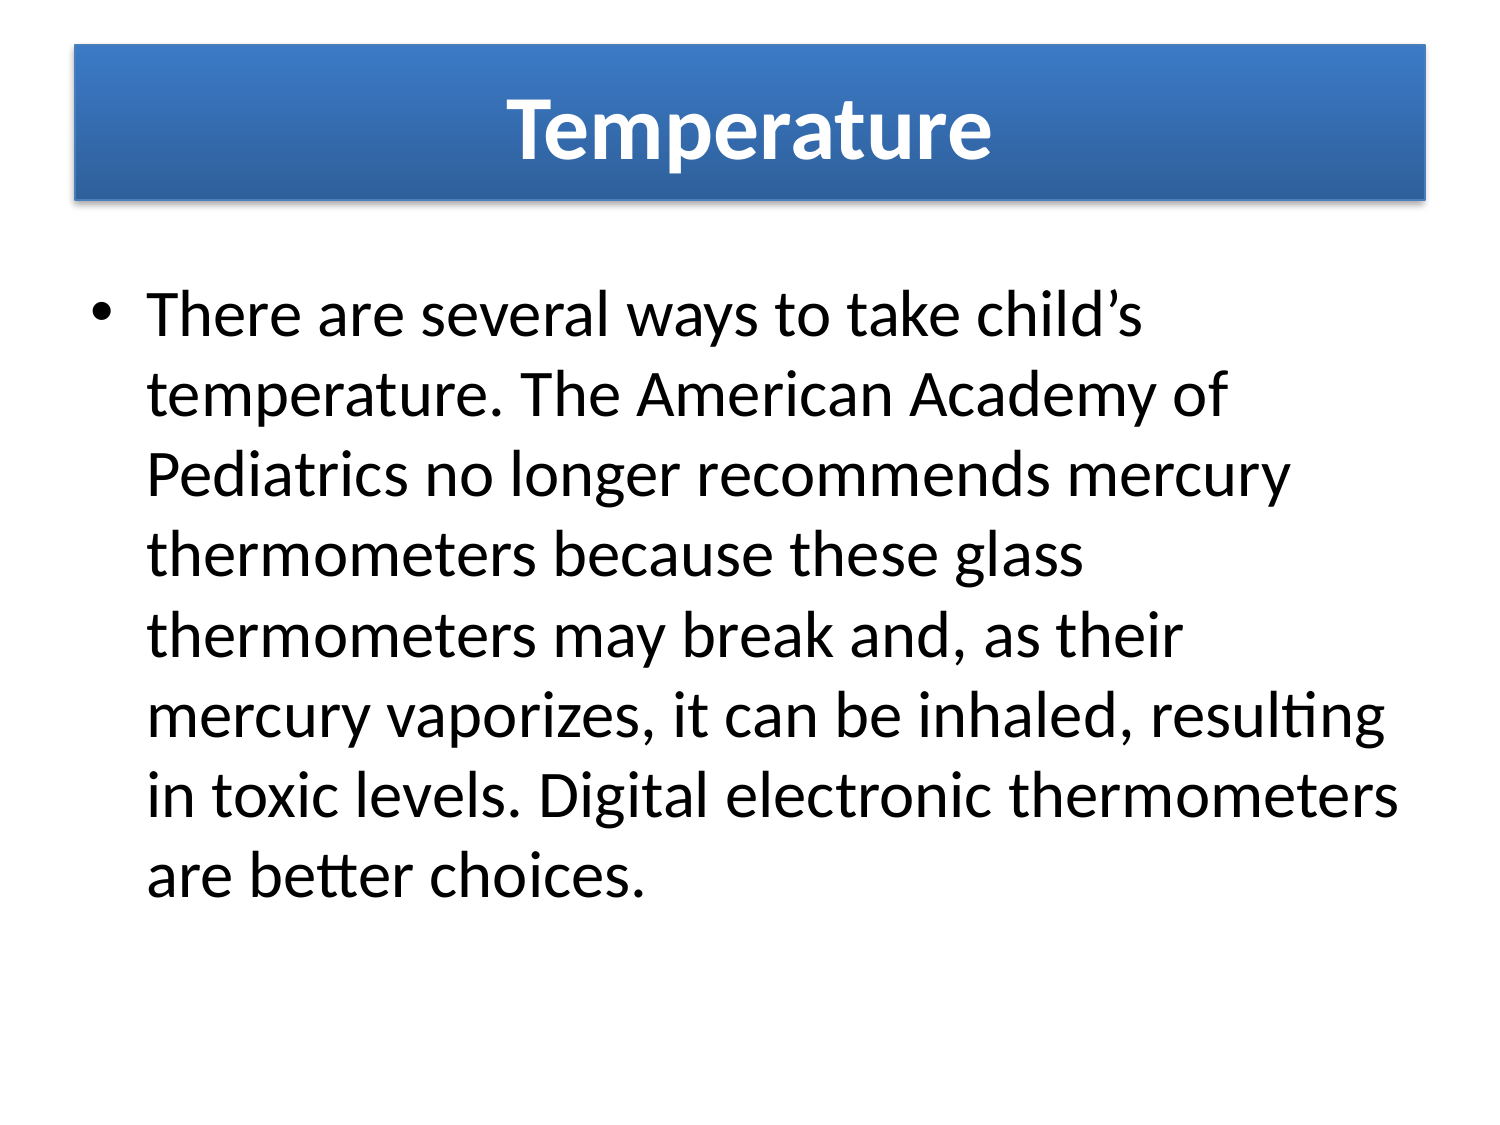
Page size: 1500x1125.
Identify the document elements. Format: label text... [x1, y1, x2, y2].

title Temperature [74, 44, 1426, 201]
list There are several ways to take child’s temperature. The American Academy of Pediatrics no longer recommends mercury thermometers because these glass thermometers may break and, as their mercury vaporizes, it can be inhaled, resulting in toxic levels. Digital electronic thermometers are better choices. [75, 262, 1425, 1005]
